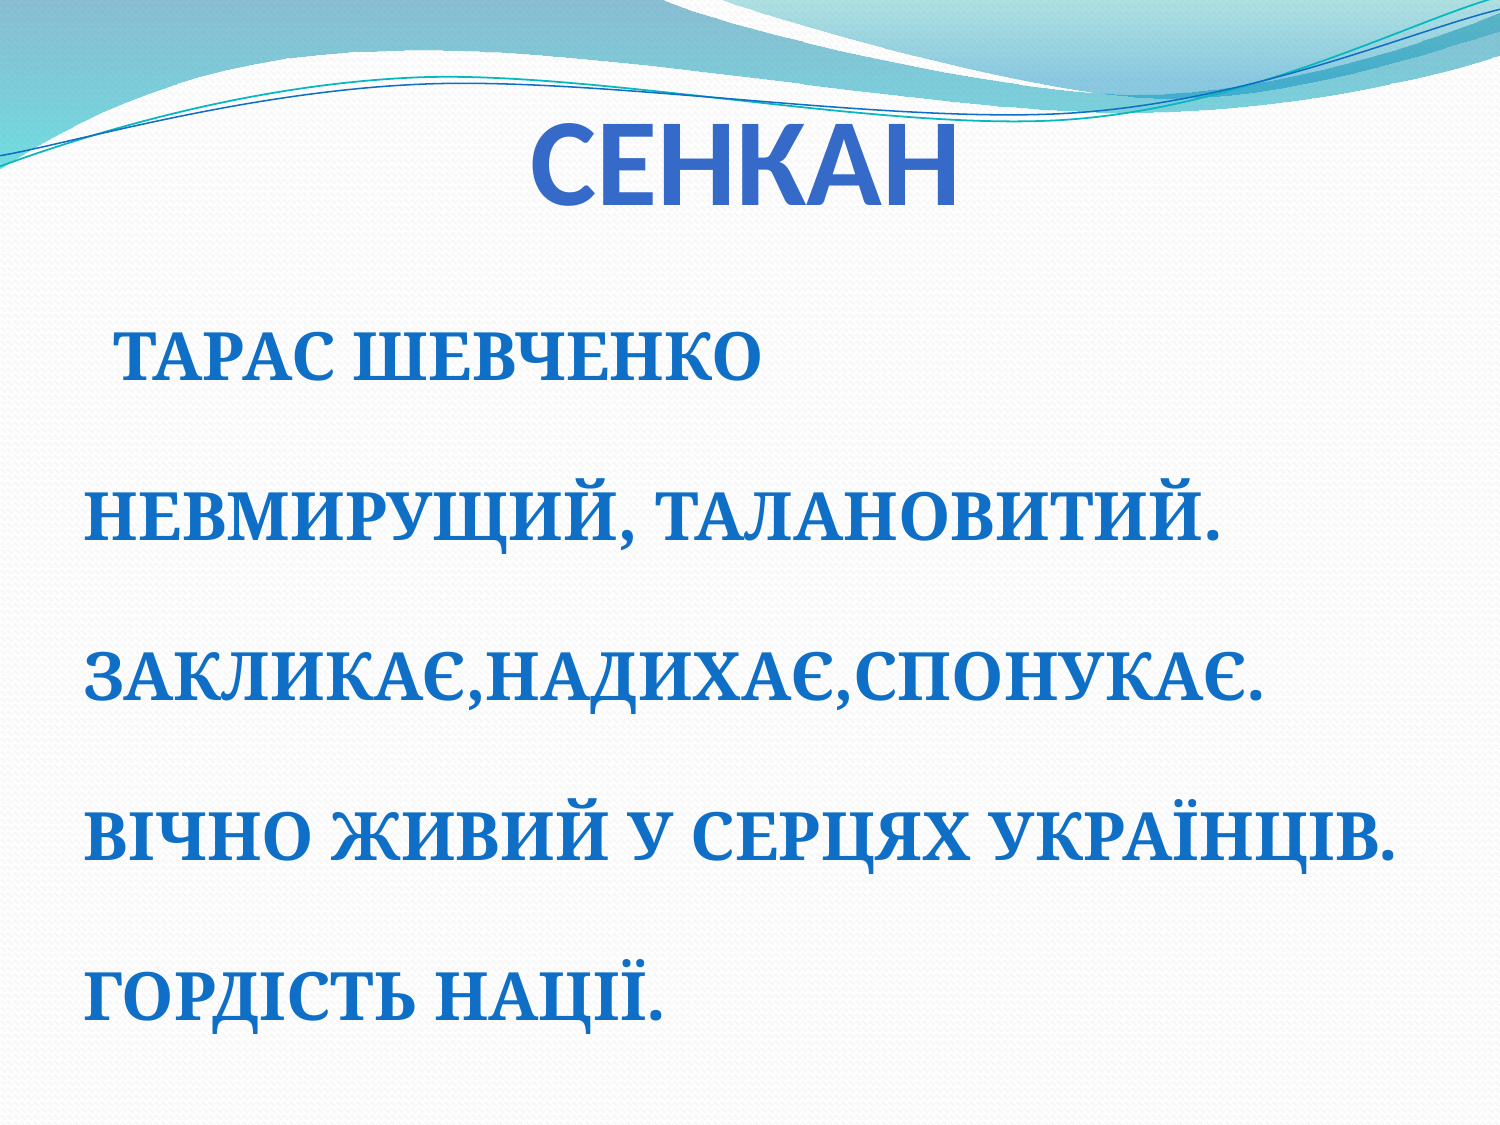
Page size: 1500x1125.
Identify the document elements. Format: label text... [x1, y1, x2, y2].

text_box Тарас Шевченко Невмирущий, талановитий. Закликає,надихає,спонукає. Вічно живий у серцях українців. Гордість нації. [29, 267, 1471, 1082]
title Сенкан [64, 42, 1428, 231]
